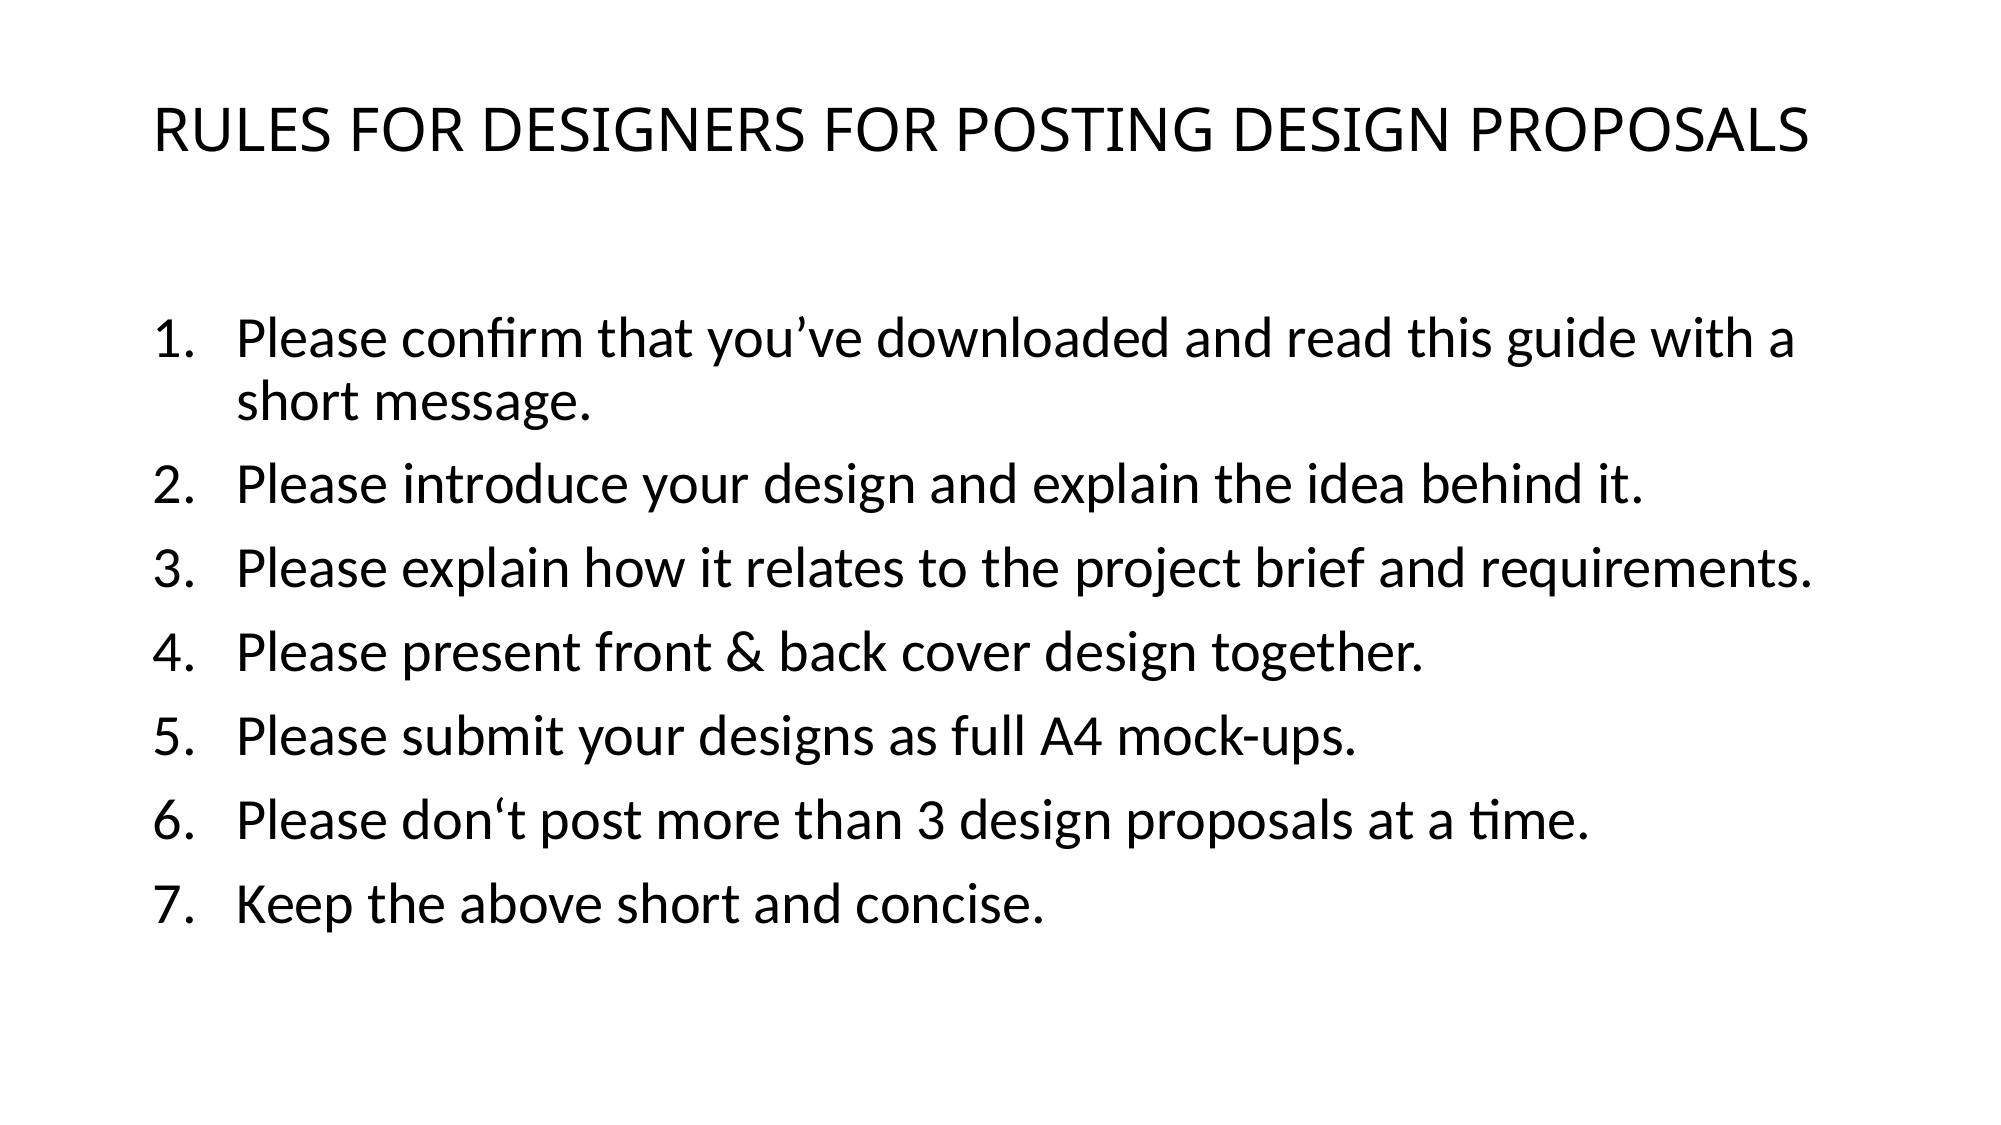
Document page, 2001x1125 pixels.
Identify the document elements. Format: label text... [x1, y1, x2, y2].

list Please confirm that you’ve downloaded and read this guide with a short message. Please introduce your design and explain the idea behind it. Please explain how it relates to the project brief and requirements. Please present front & back cover design together. Please submit your designs as full A4 mock-ups. Please don‘t post more than 3 design proposals at a time. Keep the above short and concise. [137, 299, 1863, 1014]
title RULES FOR DESIGNERS FOR POSTING DESIGN PROPOSALS [137, 59, 1863, 278]
